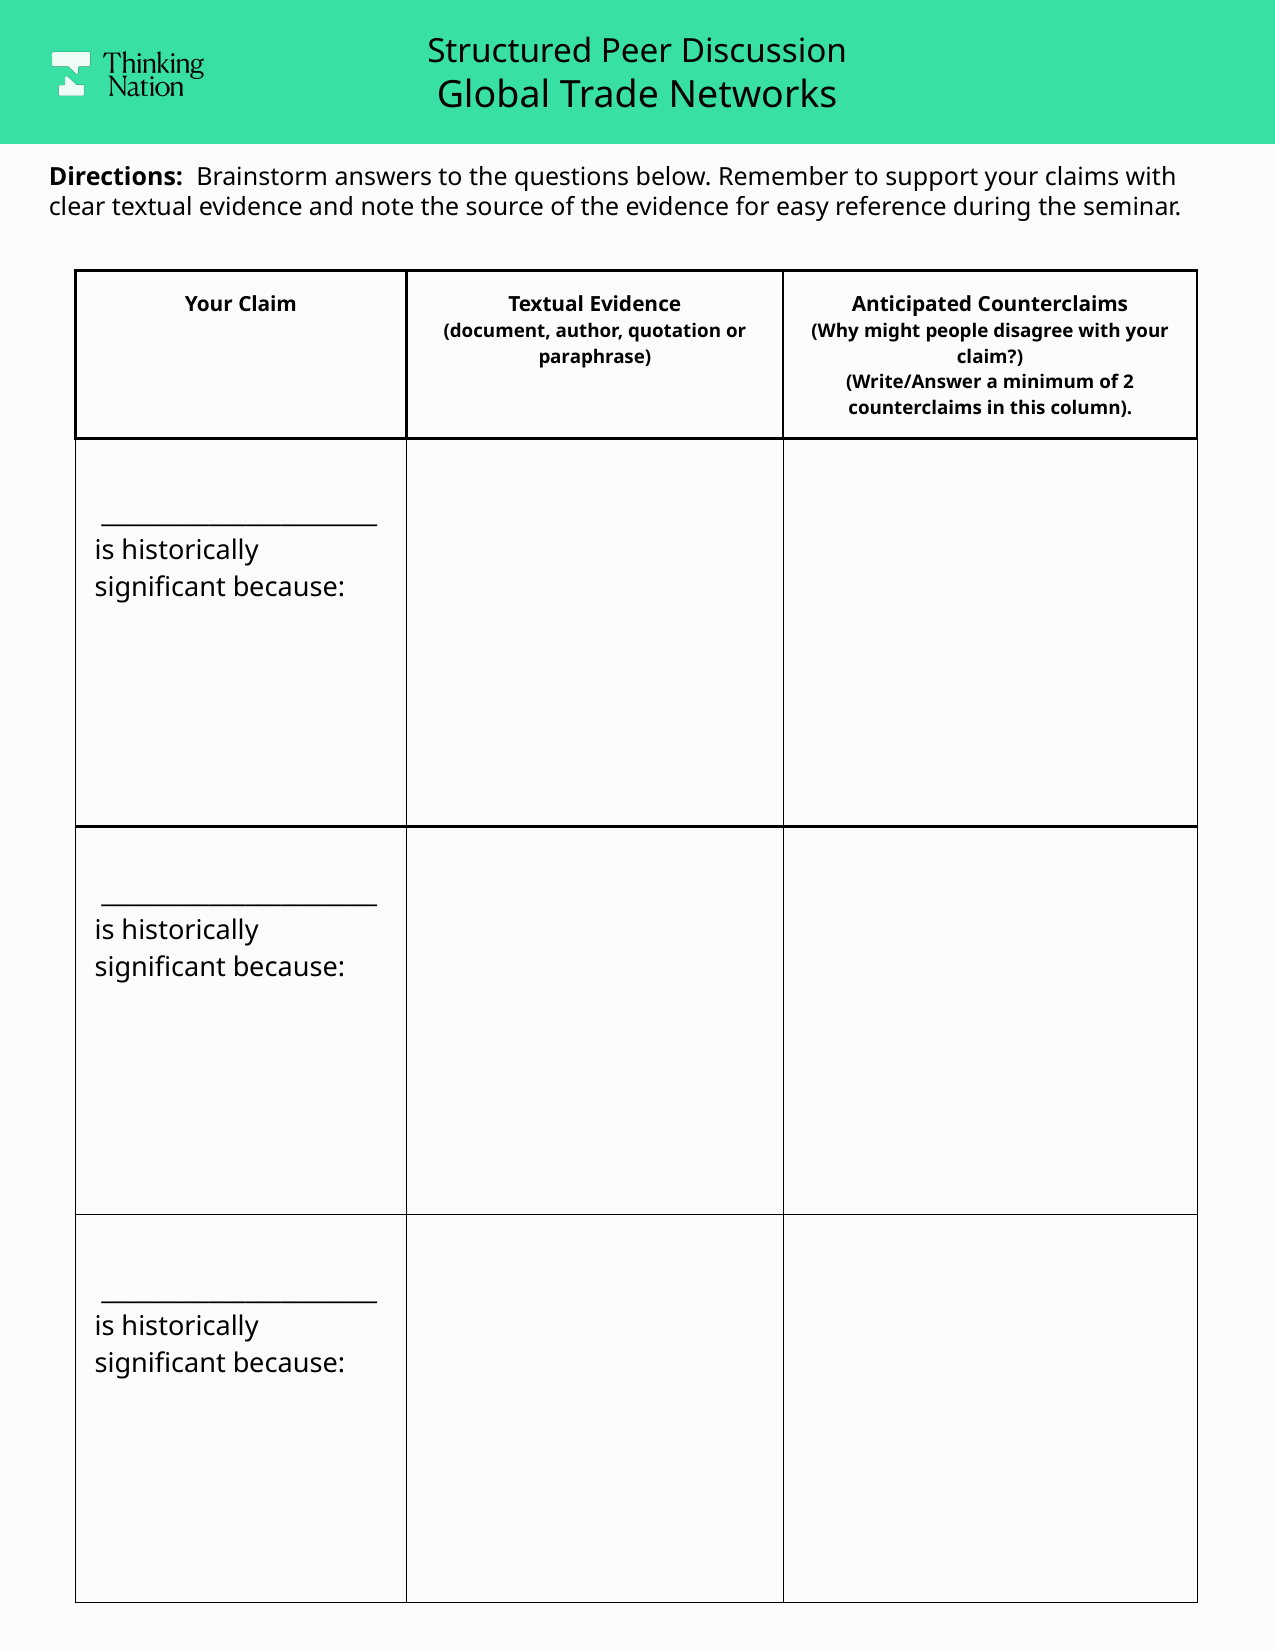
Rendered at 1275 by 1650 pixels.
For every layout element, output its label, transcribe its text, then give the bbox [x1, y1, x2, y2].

table_cell [407, 440, 783, 825]
table_header Textual Evidence (document, author, quotation or paraphrase) [408, 272, 782, 437]
text_box Structured Peer Discussion Global Trade Networks [0, 0, 1275, 144]
table_cell [407, 1215, 783, 1602]
table_cell _______________________ is historically significant because: [76, 828, 406, 1214]
table_cell _______________________ is historically significant because: [76, 1215, 406, 1602]
table_cell [784, 828, 1197, 1214]
picture [35, 37, 210, 110]
table_cell [784, 1215, 1197, 1602]
table_cell [407, 828, 783, 1214]
table_cell _______________________ is historically significant because: [76, 440, 406, 825]
table_cell [784, 440, 1197, 825]
table_header Your Claim [77, 272, 405, 437]
table_header Anticipated Counterclaims (Why might people disagree with your claim?) (Write/Answer a minimum of 2 counterclaims in this column). [784, 272, 1196, 437]
text_box Directions: Brainstorm answers to the questions below. Remember to support your claims with clear textual evidence and note the source of the evidence for easy reference during the seminar. [31, 143, 1243, 238]
